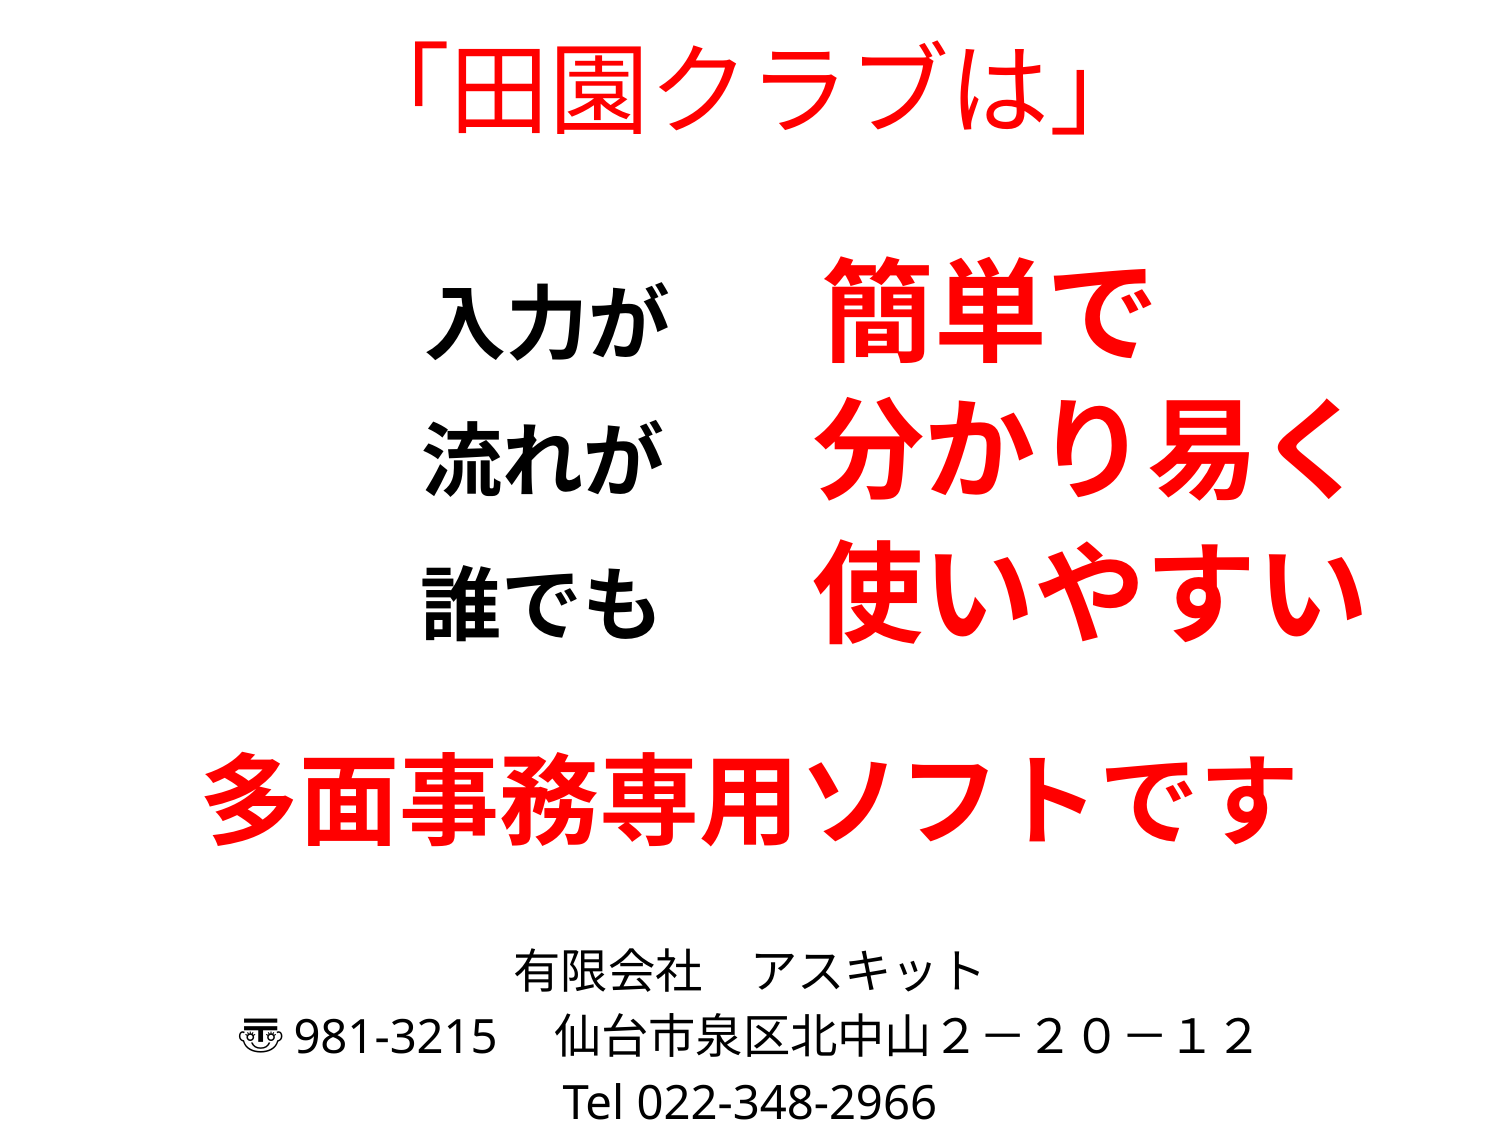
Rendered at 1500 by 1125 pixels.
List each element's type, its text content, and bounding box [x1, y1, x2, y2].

title 「田園クラブは」 [0, 32, 1500, 156]
text_box Tel 022-348-2966 [0, 1071, 1500, 1125]
text_box 流れが 分かり易く [2, 354, 1500, 534]
text_box 多面事務専用ソフトです [0, 743, 1499, 867]
subtitle 入力が 簡単で [0, 216, 1500, 396]
text_box 誰でも 使いやすい [0, 498, 1498, 678]
text_box 有限会社 アスキット [0, 939, 1500, 1005]
text_box 〠981-3215 仙台市泉区北中山２－２０－１２ [0, 1005, 1500, 1071]
